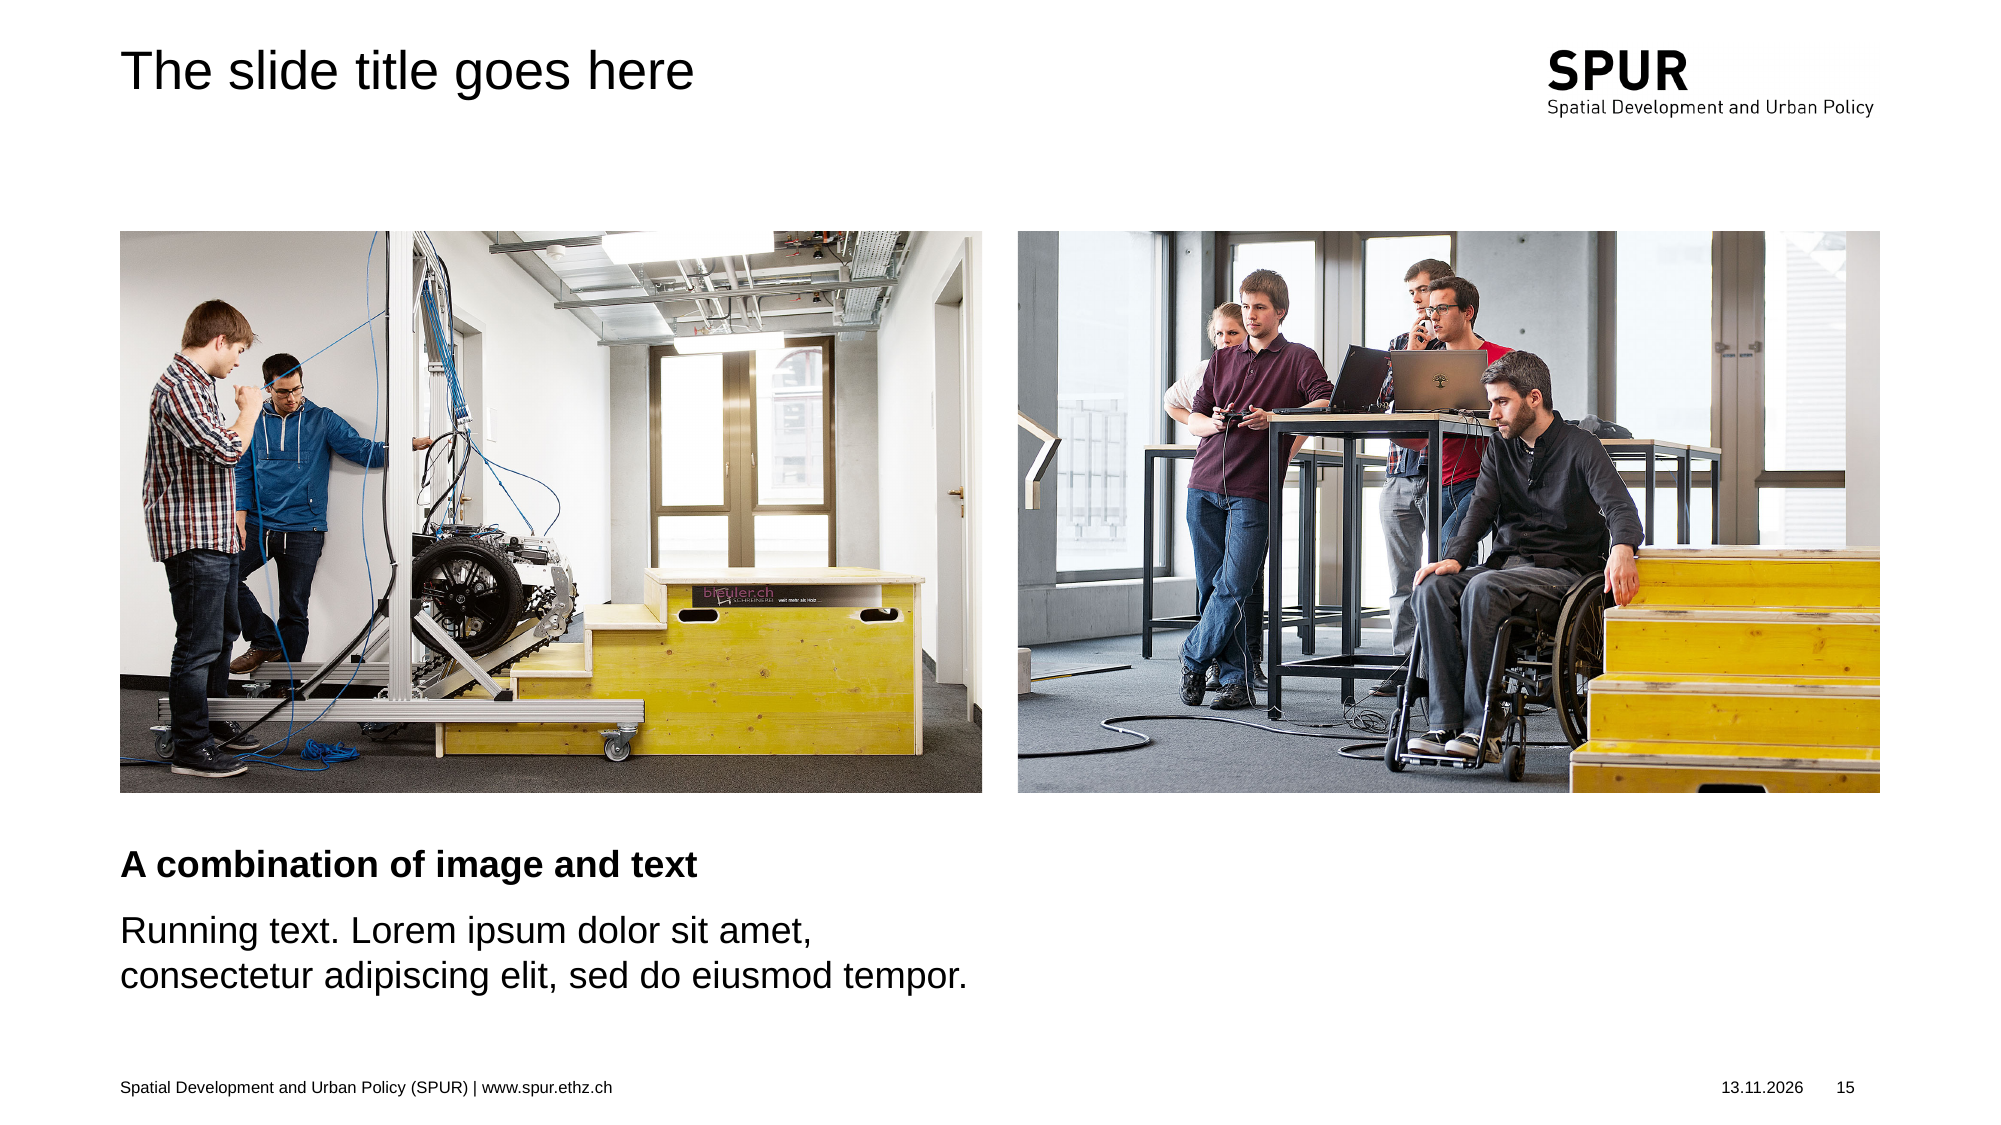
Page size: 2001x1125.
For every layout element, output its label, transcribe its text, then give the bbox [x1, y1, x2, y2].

picture [119, 231, 983, 793]
title The slide title goes here [120, 42, 1880, 191]
list A combination of image and text Running text. Lorem ipsum dolor sit amet, consectetur adipiscing elit, sed do eiusmod tempor. [120, 840, 983, 1030]
picture [1017, 231, 1880, 793]
